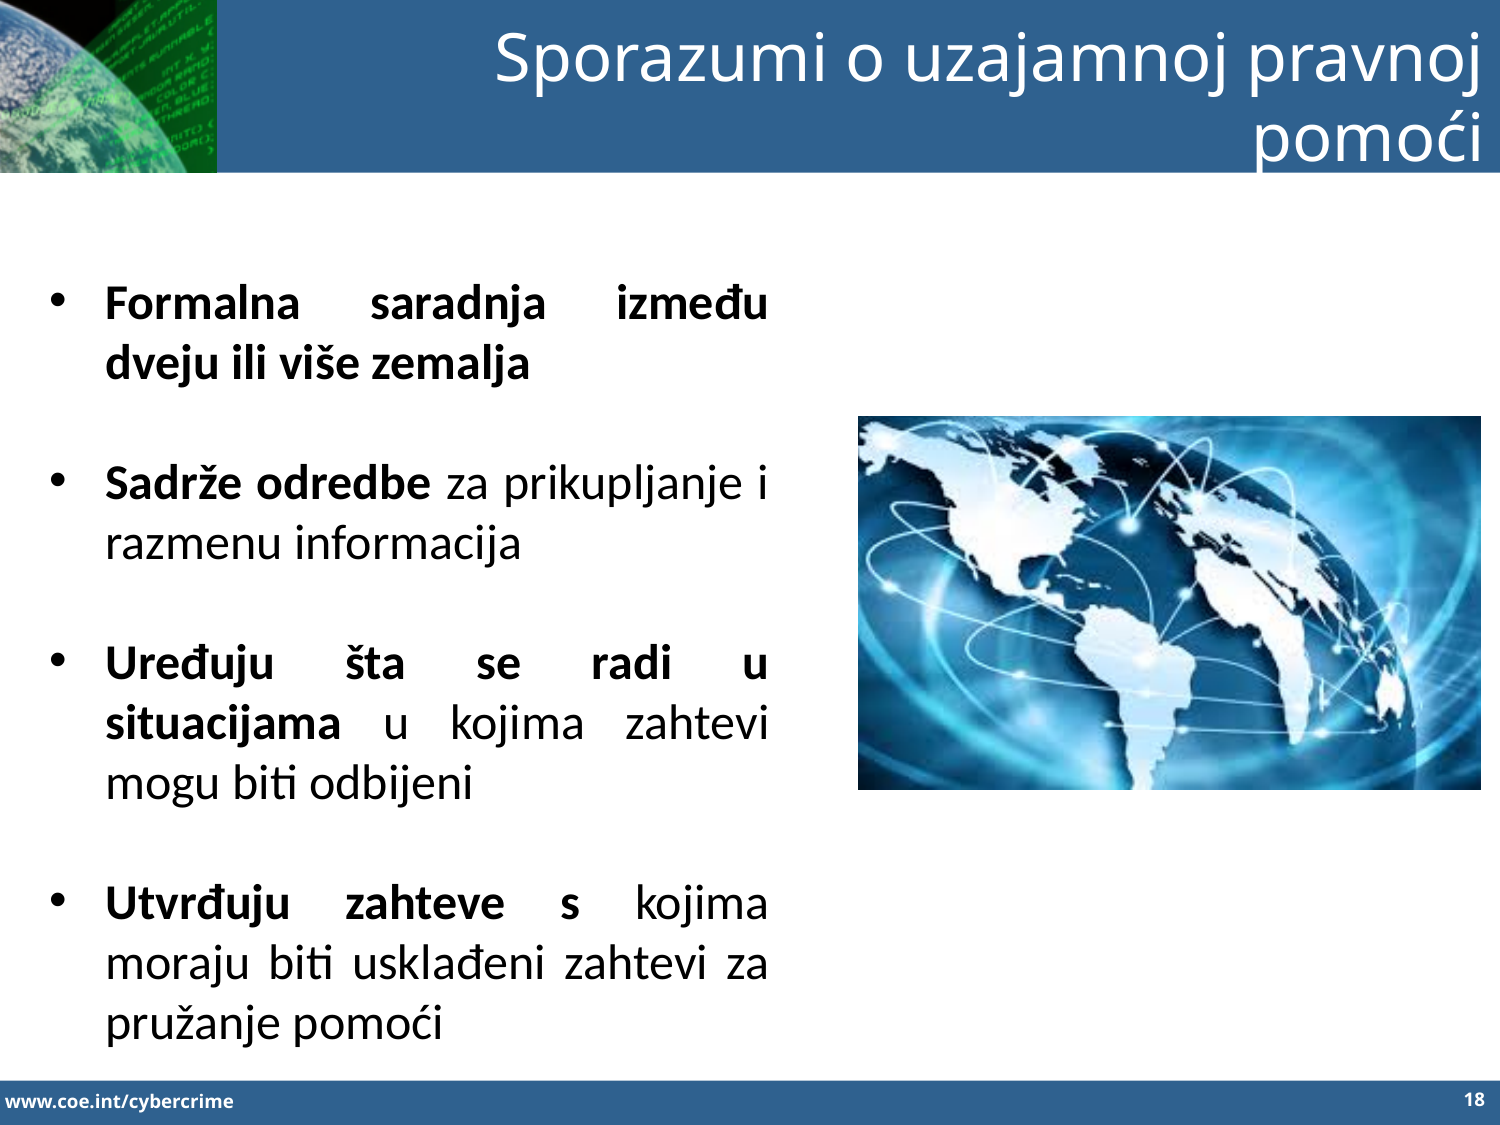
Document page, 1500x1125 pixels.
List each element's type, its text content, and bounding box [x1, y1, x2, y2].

picture [0, 1, 217, 173]
text_box Formalna saradnja između dveju ili više zemalja Sadrže odredbe za prikupljanje i razmenu informacija Uređuju šta se radi u situacijama u kojima zahtevi mogu biti odbijeni Utvrđuju zahteve s kojima moraju biti usklađeni zahtevi za pružanje pomoći [34, 262, 785, 1057]
picture [858, 416, 1481, 790]
text_box Sporazumi o uzajamnoj pravnoj pomoći [280, 18, 1500, 171]
slide_number 18 [1149, 1079, 1500, 1125]
